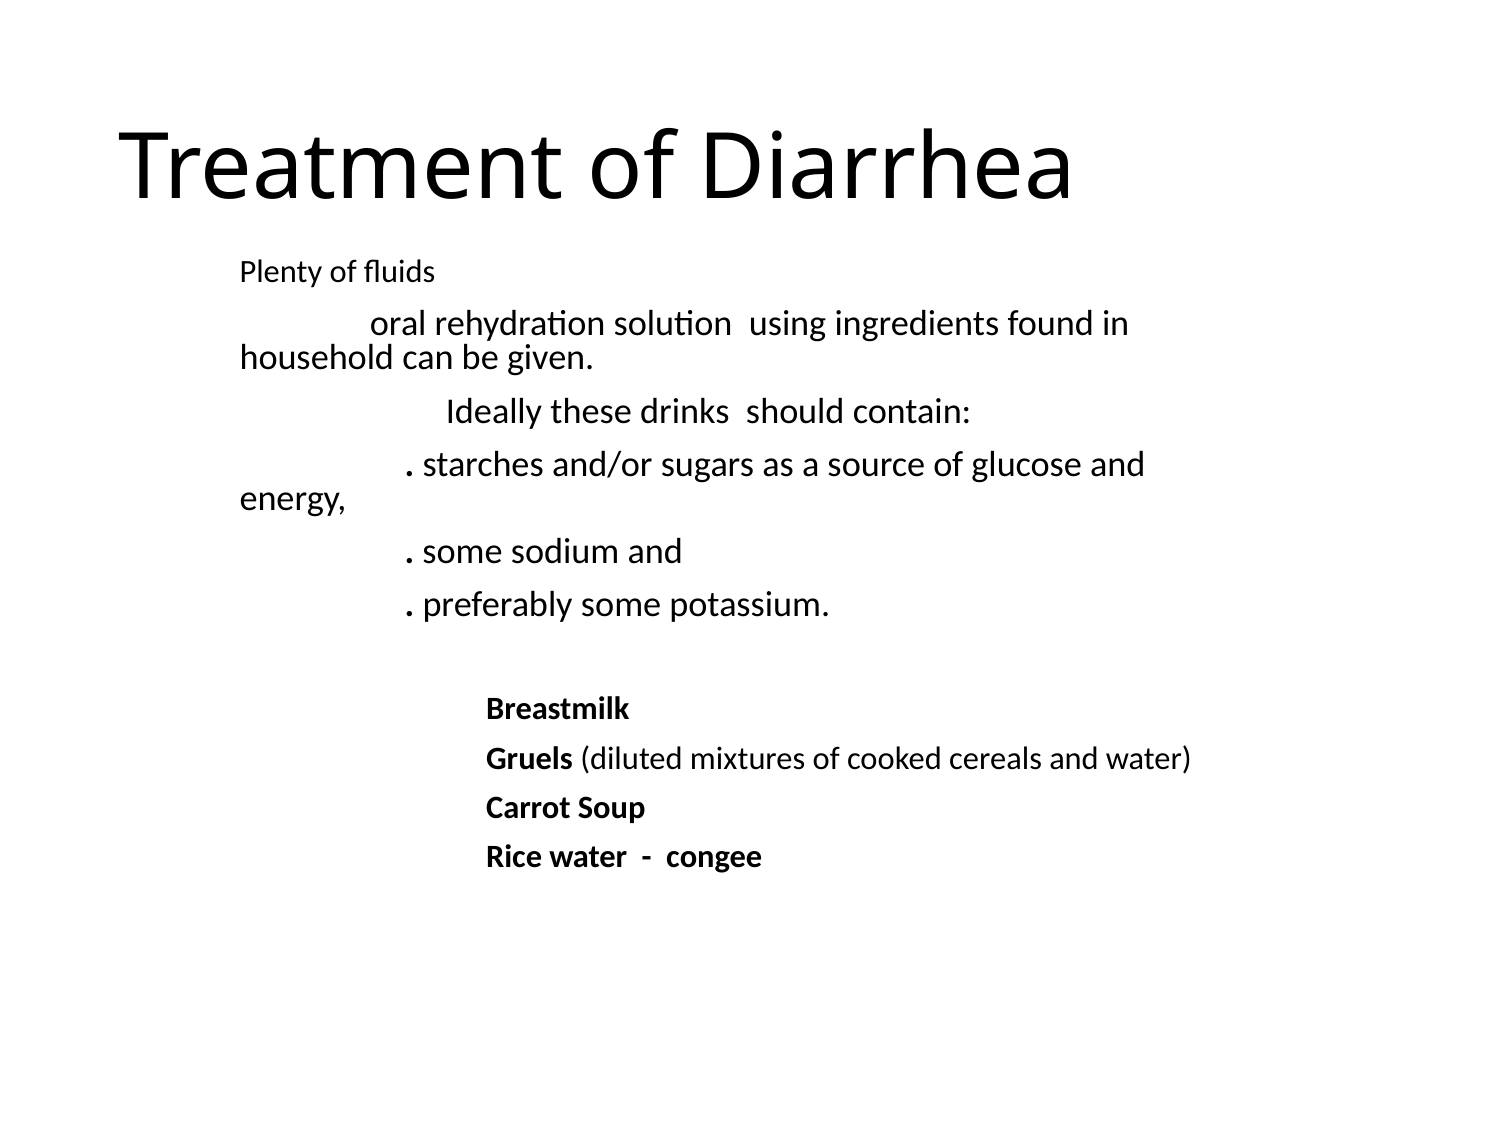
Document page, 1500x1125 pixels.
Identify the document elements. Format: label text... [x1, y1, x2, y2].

title Treatment of Diarrhea [103, 59, 1397, 278]
list Plenty of fluids oral rehydration solution using ingredients found in household can be given. Ideally these drinks should contain: . starches and/or sugars as a source of glucose and energy, . some sodium and . preferably some potassium. Breastmilk Gruels (diluted mixtures of cooked cereals and water) Carrot Soup Rice water - congee [224, 250, 1271, 1001]
